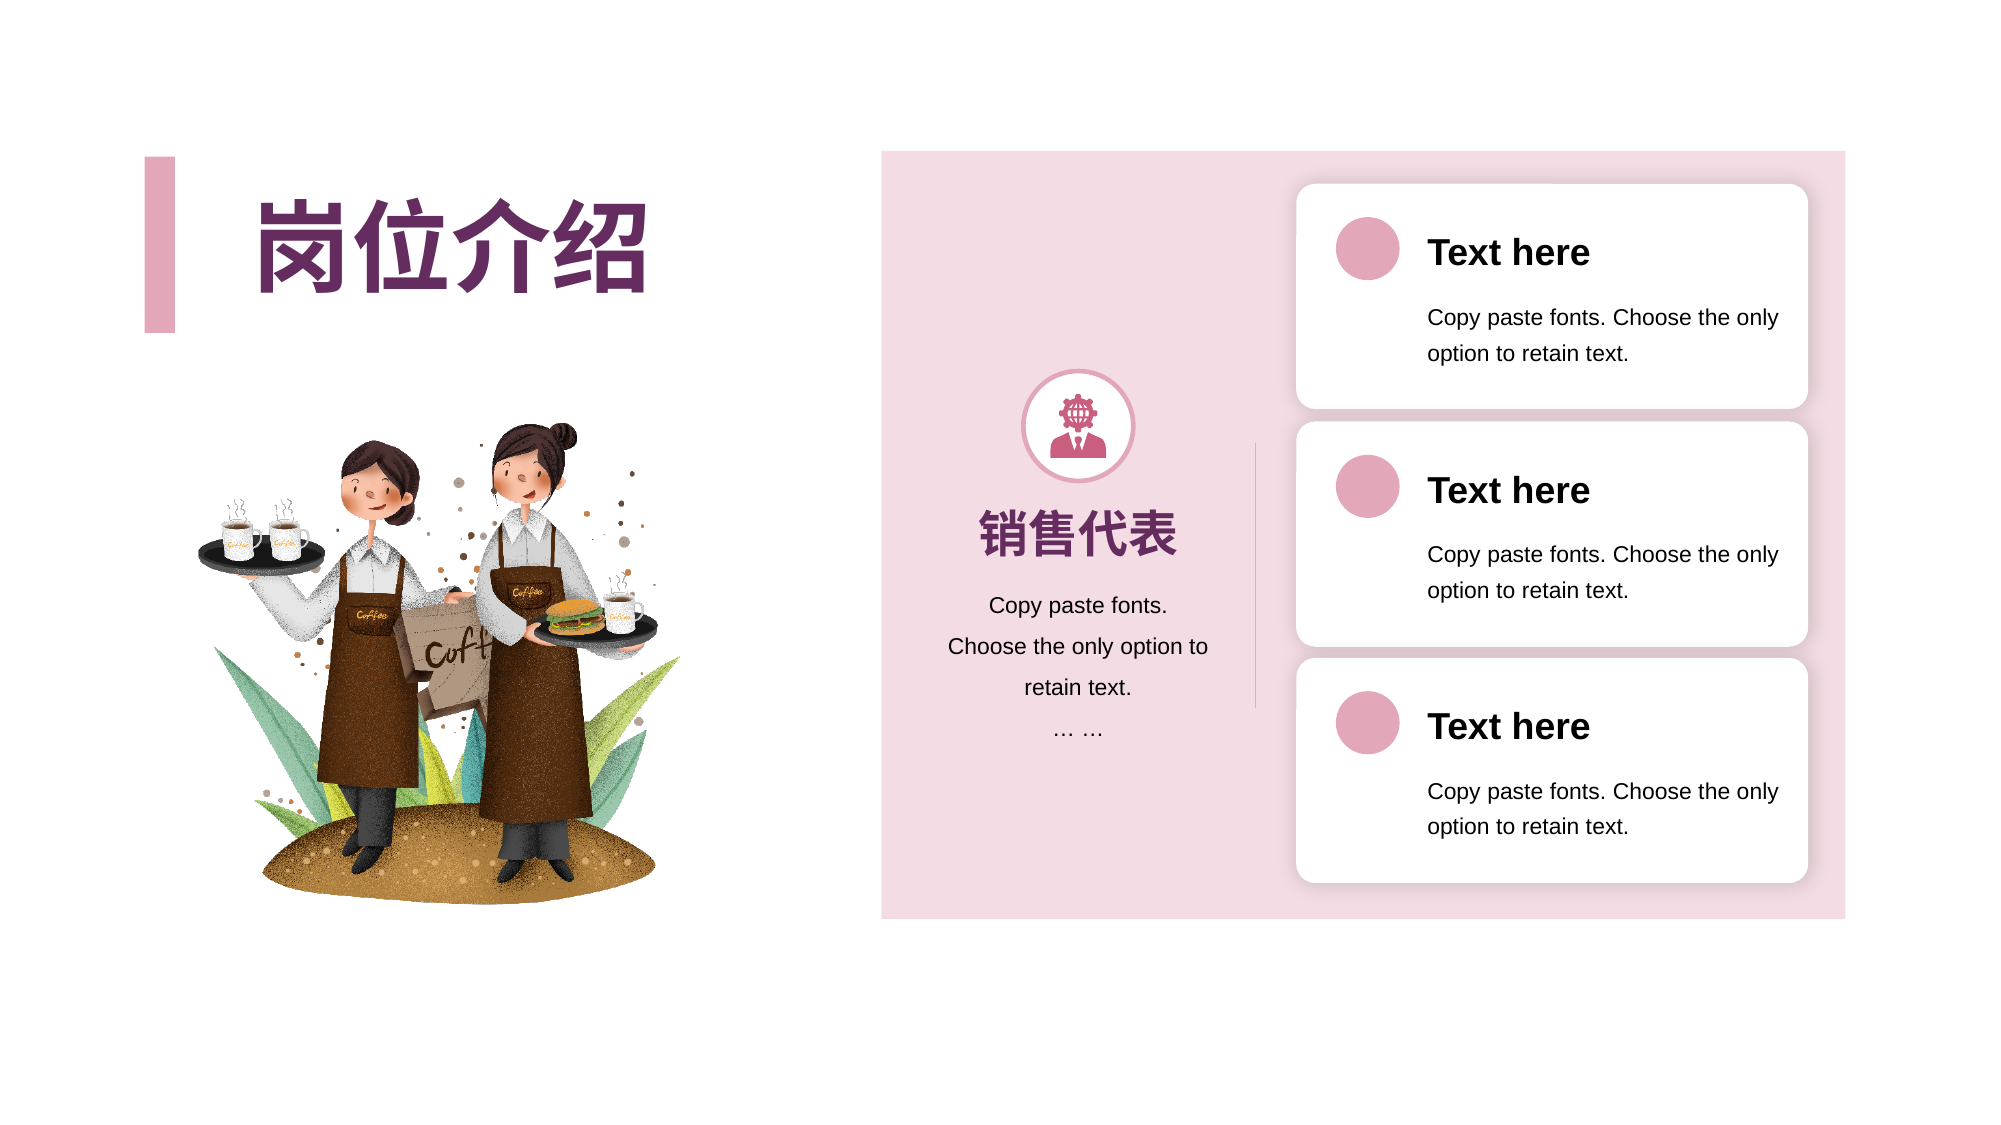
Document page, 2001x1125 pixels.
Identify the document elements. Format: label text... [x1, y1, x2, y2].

text_box Text here [1412, 688, 1796, 760]
text_box Copy paste fonts. Choose the only option to retain text. [1412, 760, 1796, 853]
text_box Text here [1412, 214, 1796, 286]
text_box [144, 156, 175, 333]
text_box [1295, 420, 1810, 648]
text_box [931, 495, 1226, 760]
text_box [1334, 216, 1401, 282]
text_box 岗位介绍 [236, 150, 880, 339]
picture [190, 406, 695, 930]
text_box Copy paste fonts. Choose the only option to retain text. [1412, 286, 1796, 378]
text_box [880, 150, 1846, 920]
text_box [1023, 371, 1134, 481]
text_box [1334, 690, 1401, 756]
text_box [1295, 656, 1810, 885]
text_box Text here [1412, 452, 1796, 524]
text_box [1295, 182, 1810, 411]
text_box Copy paste fonts. Choose the only option to retain text. [1412, 524, 1796, 616]
text_box [1334, 453, 1401, 519]
